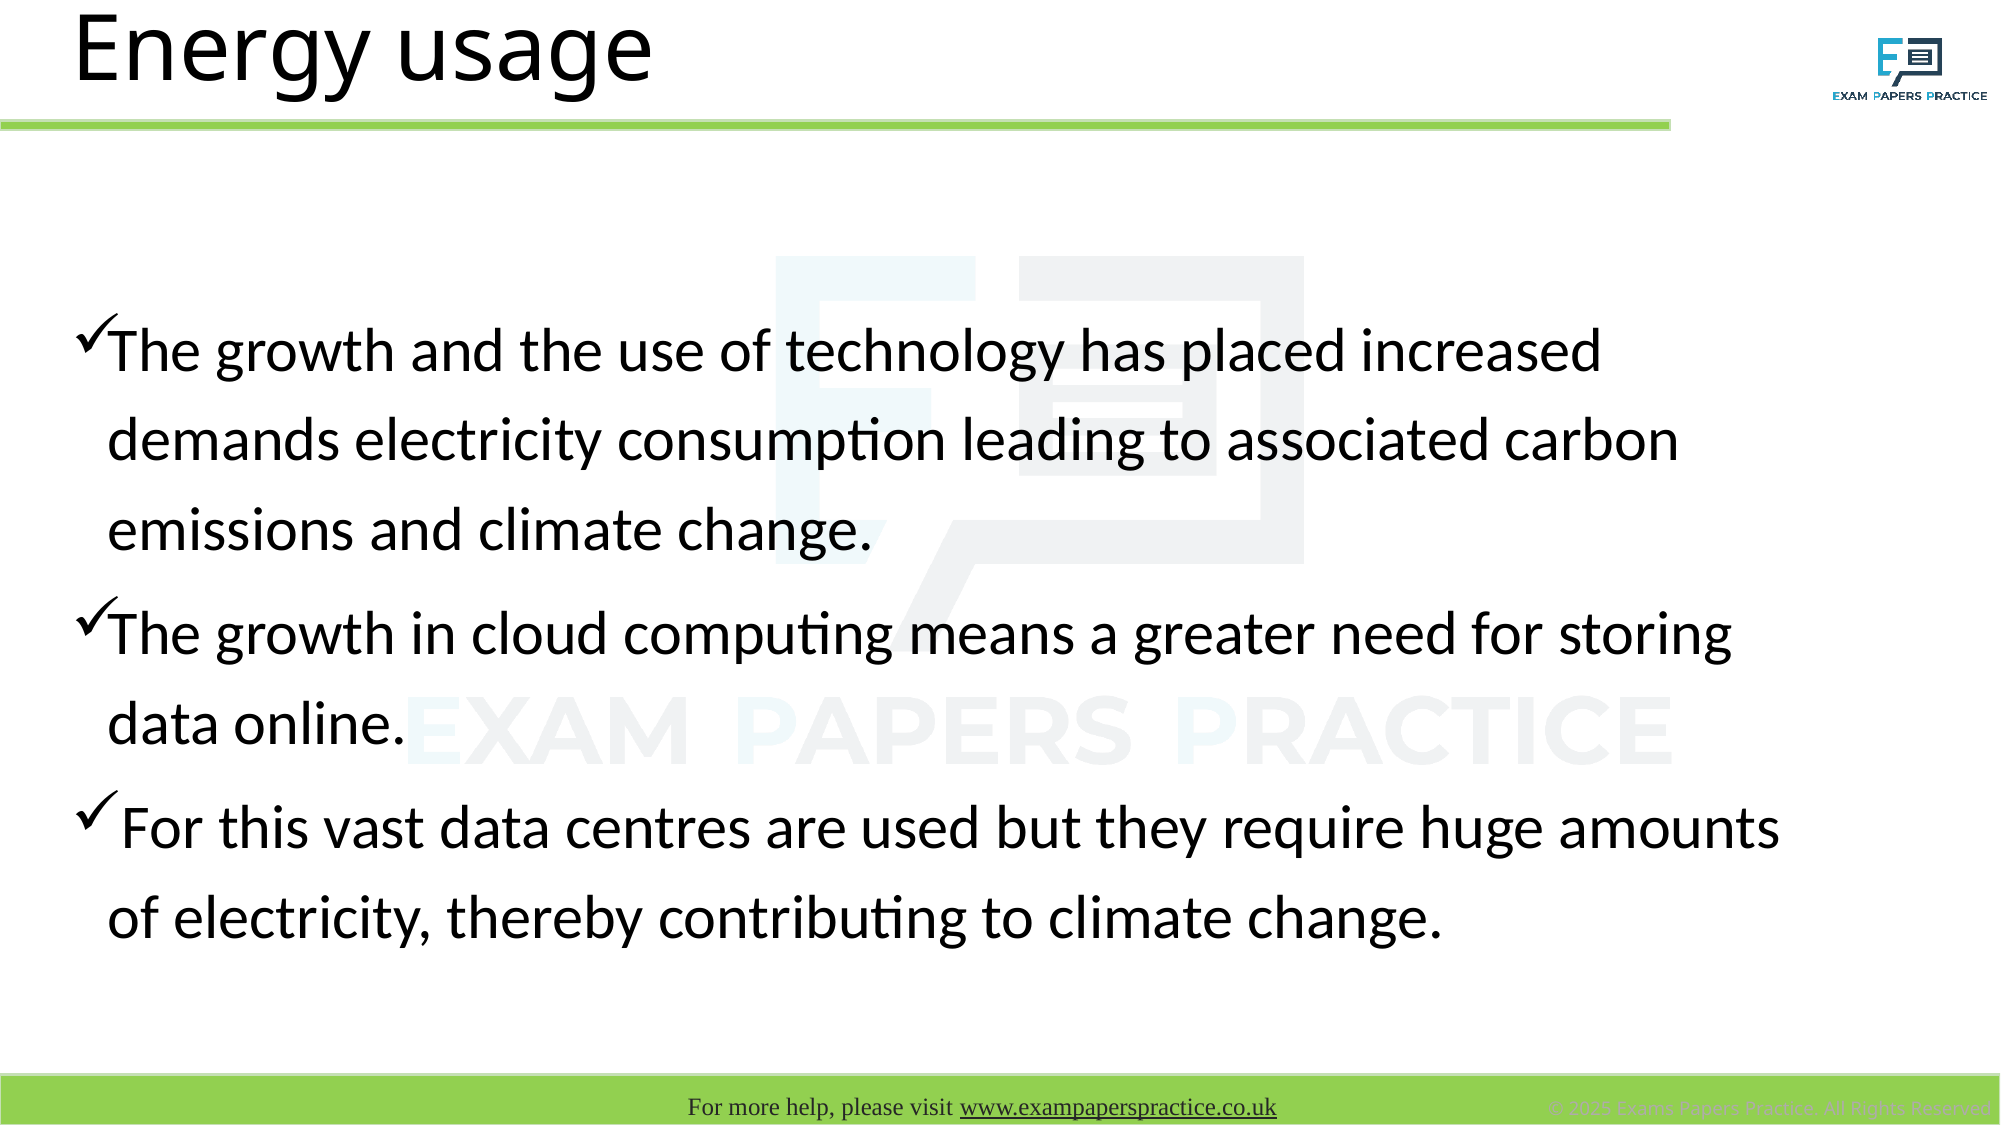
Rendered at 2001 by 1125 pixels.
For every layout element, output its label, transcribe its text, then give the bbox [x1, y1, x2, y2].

title Energy usage [56, 0, 1782, 160]
list The growth and the use of technology has placed increased demands electricity consumption leading to associated carbon emissions and climate change. The growth in cloud computing means a greater need for storing data online. For this vast data centres are used but they require huge amounts of electricity, thereby contributing to climate change. [56, 197, 1822, 973]
